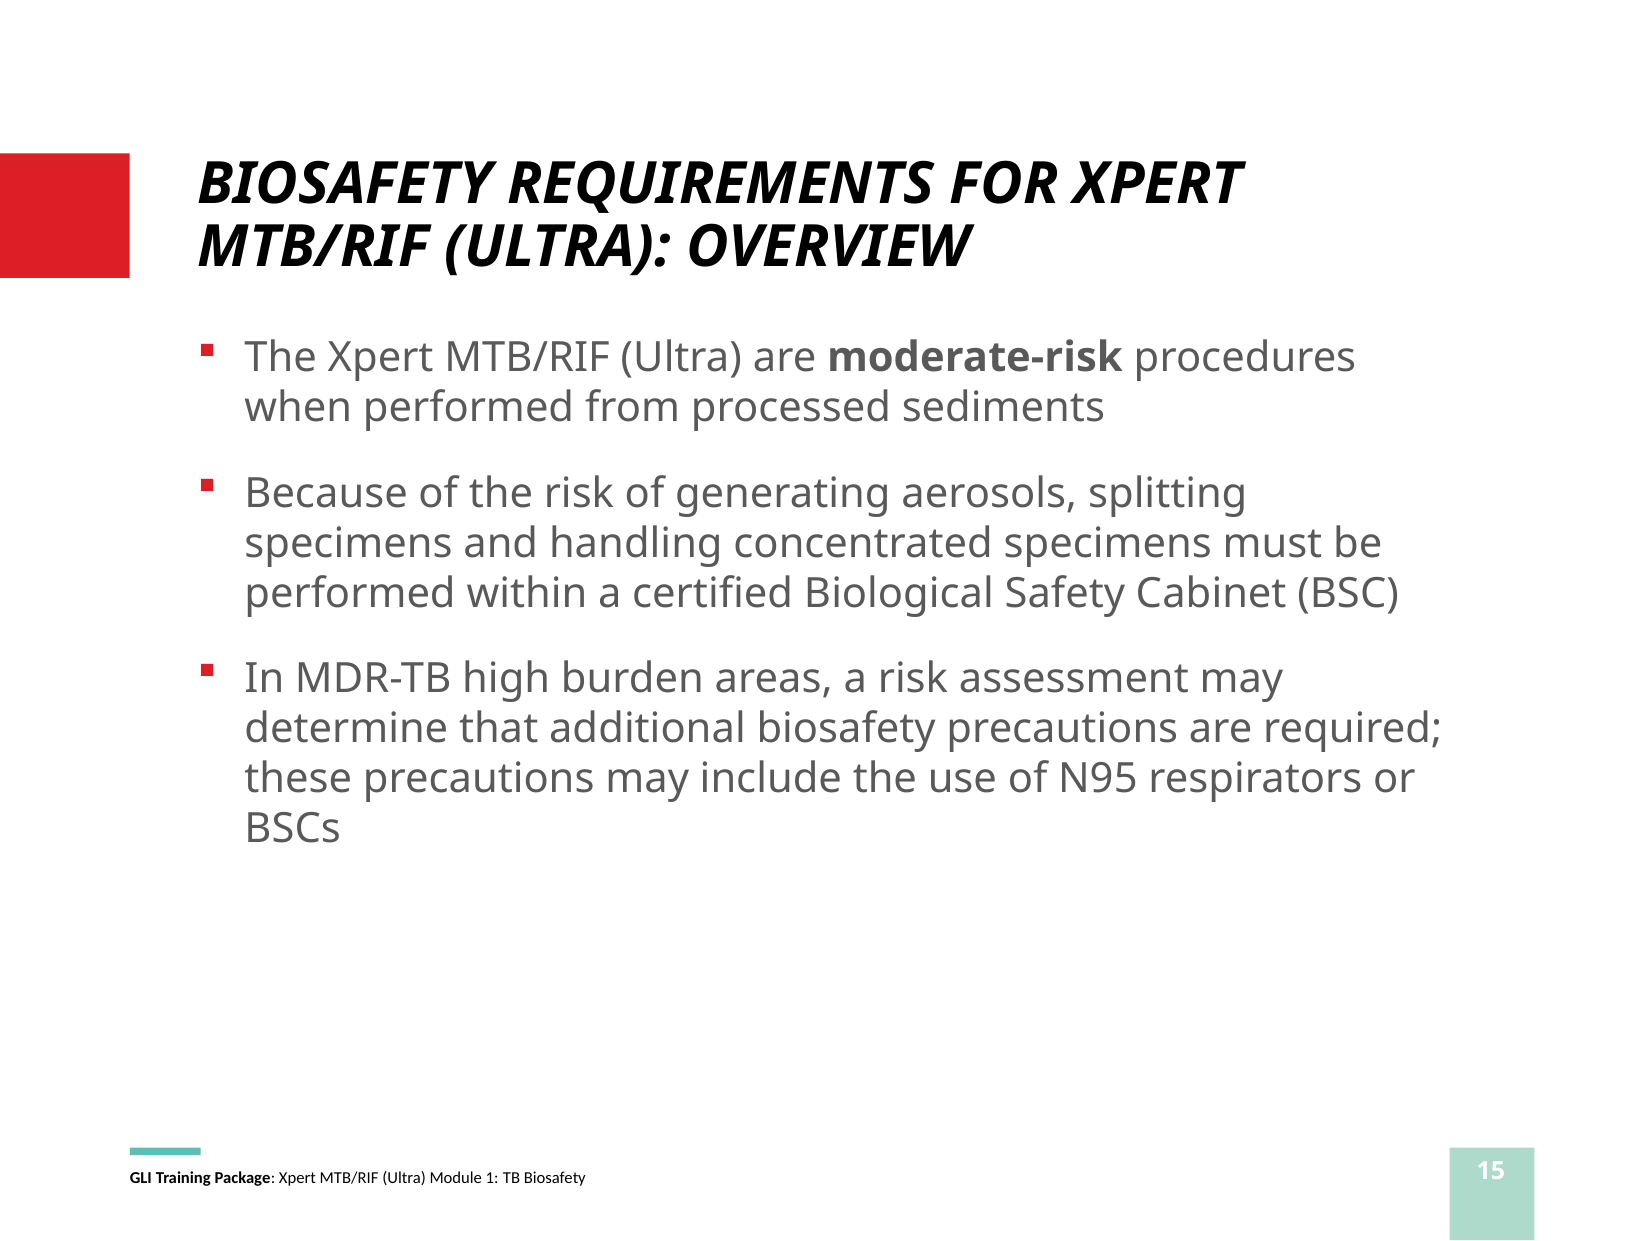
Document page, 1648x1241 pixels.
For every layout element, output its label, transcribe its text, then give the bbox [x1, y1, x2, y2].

list The Xpert MTB/RIF (Ultra) are moderate-risk procedures when performed from processed sediments Because of the risk of generating aerosols, splitting specimens and handling concentrated specimens must be performed within a certified Biological Safety Cabinet (BSC) In MDR-TB high burden areas, a risk assessment may determine that additional biosafety precautions are required; these precautions may include the use of N95 respirators or BSCs [197, 330, 1450, 1087]
title BIOSAFETY REQUIREMENTS FOR XPERT MTB/RIF (ULTRA): OVERVIEW [197, 153, 1450, 278]
